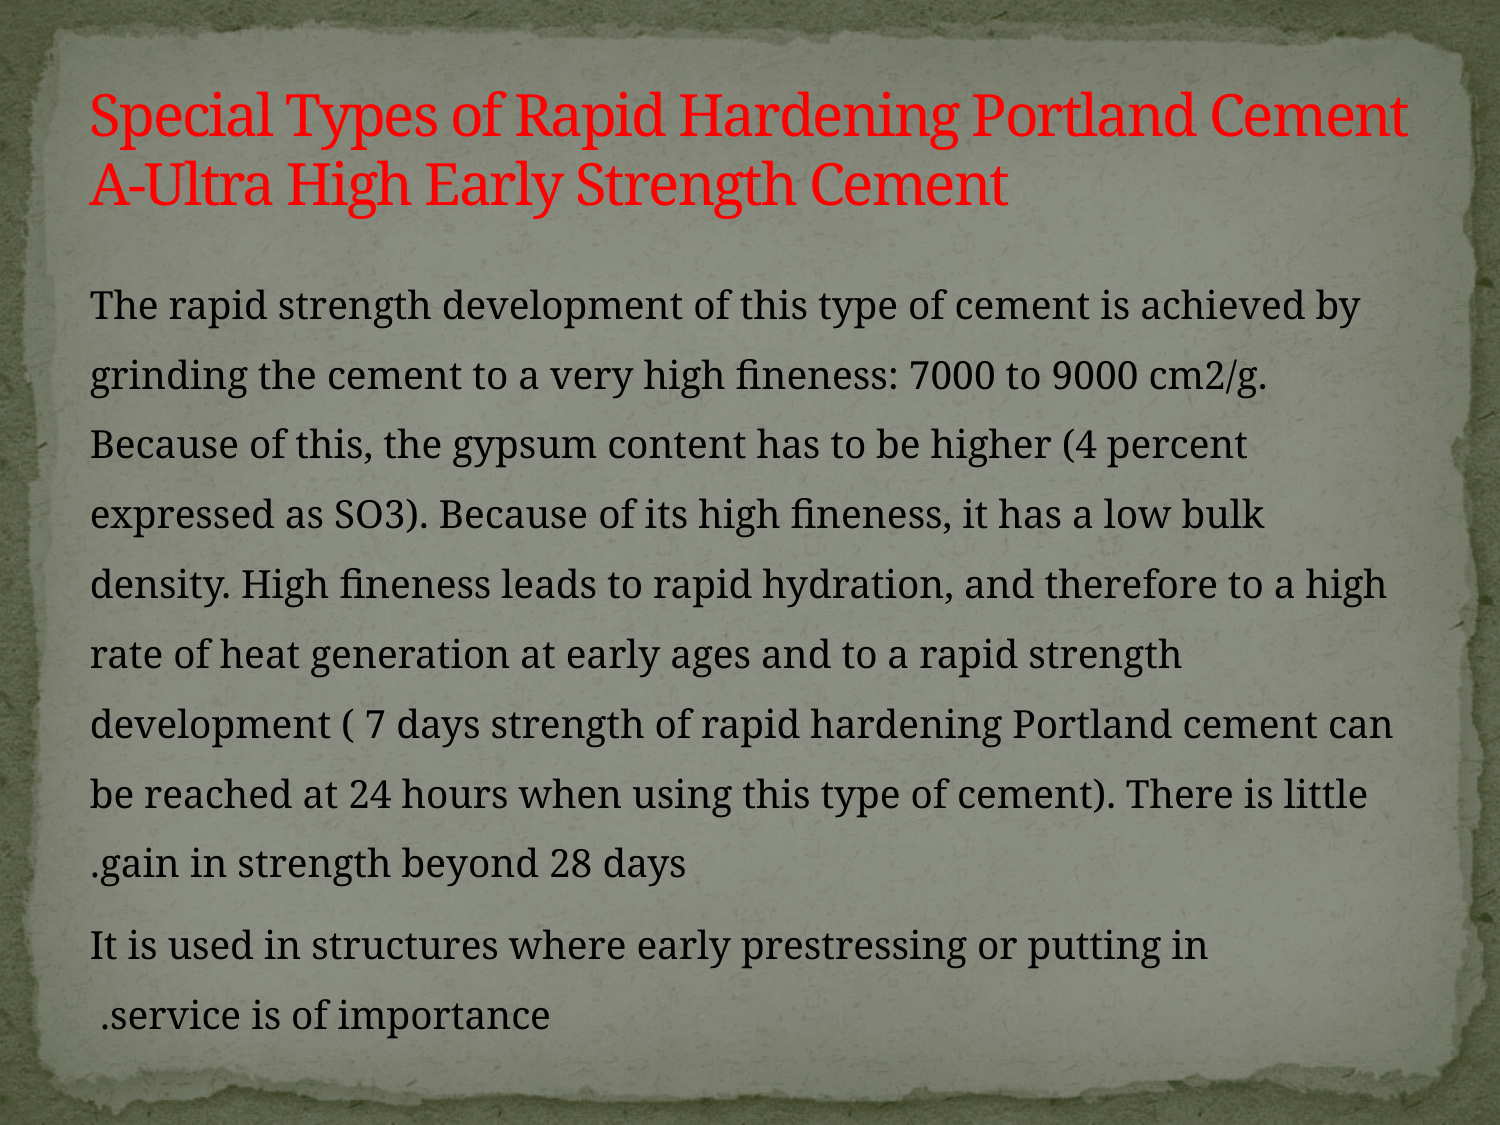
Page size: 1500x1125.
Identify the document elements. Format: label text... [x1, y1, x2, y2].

title Special Types of Rapid Hardening Portland Cement A-Ultra High Early Strength Cement [74, 24, 1425, 225]
list The rapid strength development of this type of cement is achieved by grinding the cement to a very high fineness: 7000 to 9000 cm2/g. Because of this, the gypsum content has to be higher (4 percent expressed as SO3). Because of its high fineness, it has a low bulk density. High fineness leads to rapid hydration, and therefore to a high rate of heat generation at early ages and to a rapid strength development ( 7 days strength of rapid hardening Portland cement can be reached at 24 hours when using this type of cement). There is little gain in strength beyond 28 days. It is used in structures where early prestressing or putting in service is of importance. [75, 249, 1425, 1047]
